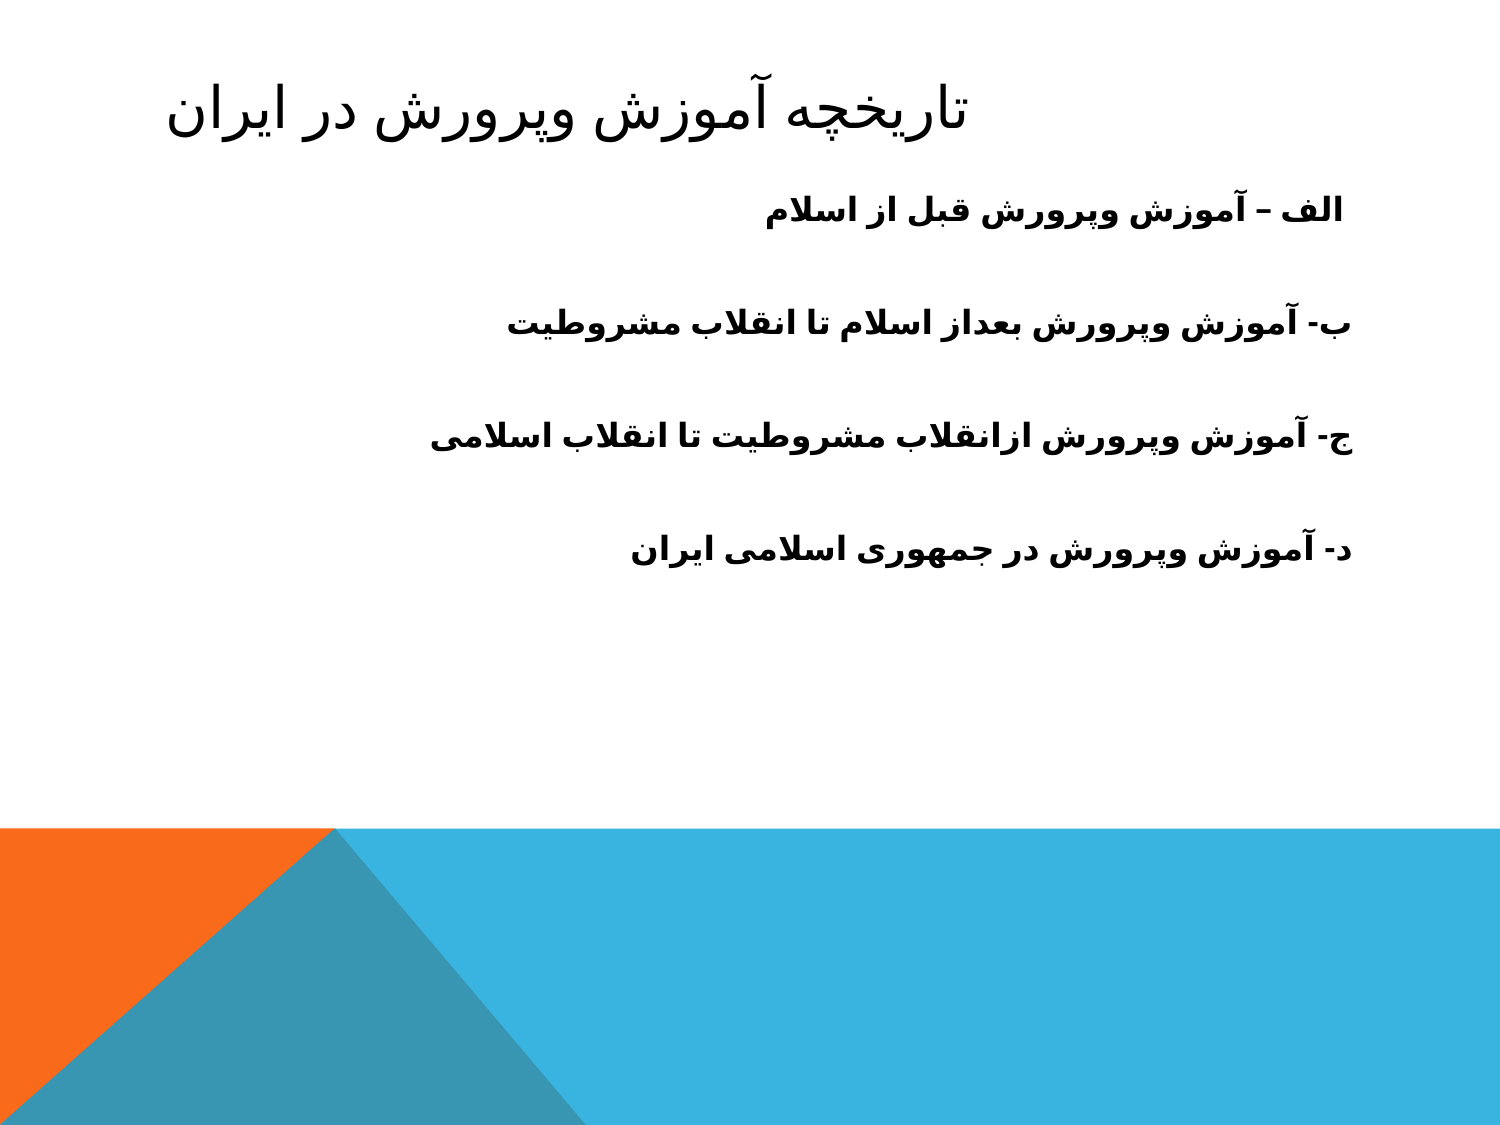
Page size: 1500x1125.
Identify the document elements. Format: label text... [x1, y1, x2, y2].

list الف – آموزش وپرورش قبل از اسلام ب- آموزش وپرورش بعداز اسلام تا انقلاب مشروطیت ج- آموزش وپرورش ازانقلاب مشروطیت تا انقلاب اسلامی د- آموزش وپرورش در جمهوری اسلامی ایران [135, 180, 1369, 768]
title تاریخچه آموزش وپرورش در ایران [135, 60, 1369, 150]
